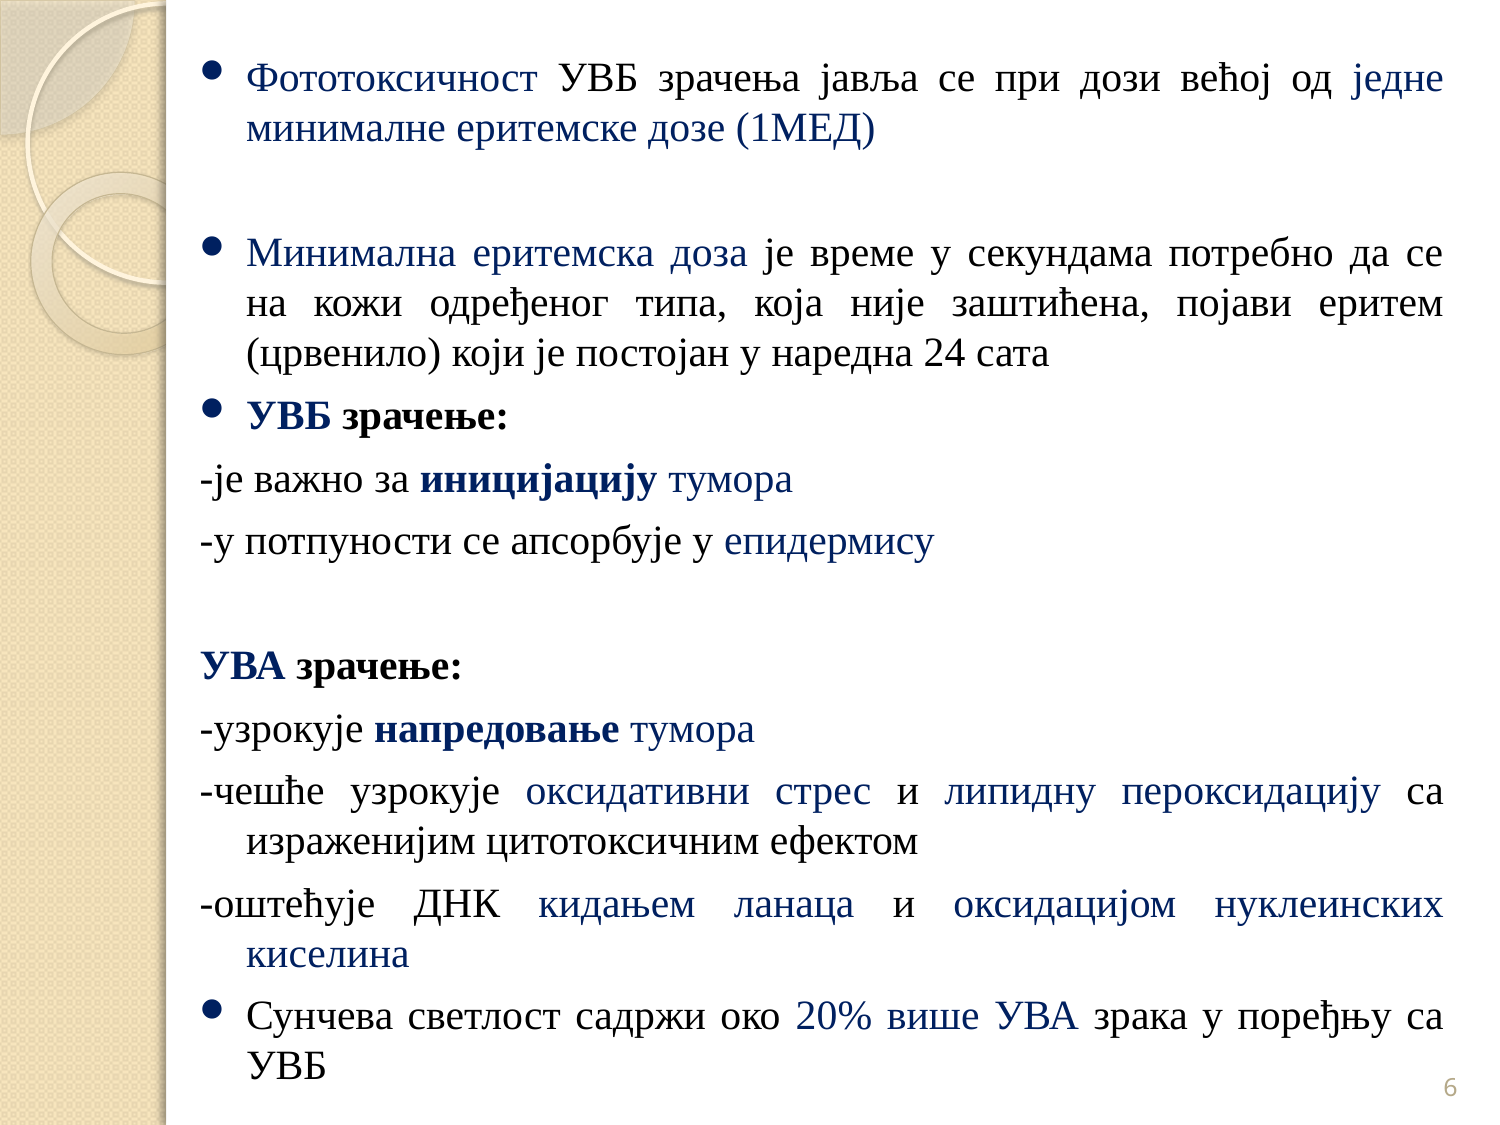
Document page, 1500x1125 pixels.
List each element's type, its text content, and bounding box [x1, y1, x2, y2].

slide_number 6 [1413, 1034, 1488, 1113]
list Фототоксичност УВБ зрачења јавља се при дози већој од једне минималне еритемске дозе (1МЕД) Минимална еритемска доза је време у секундама потребно да се на кожи одређеног типа, која није заштићена, појави еритем (црвенило) који је постојан у наредна 24 сата УВБ зрачење: -је важно за иницијацију тумора -у потпуности се апсорбује у епидермису УВА зрачење: -узрокује напредовање тумора -чешће узрокује оксидативни стрес и липидну пероксидацију са израженијим цитотоксичним ефектом -оштећује ДНК кидањем ланаца и оксидацијом нуклеинских киселина Сунчева светлост садржи око 20% више УВА зрака у поређњу са УВБ [171, 42, 1459, 1083]
